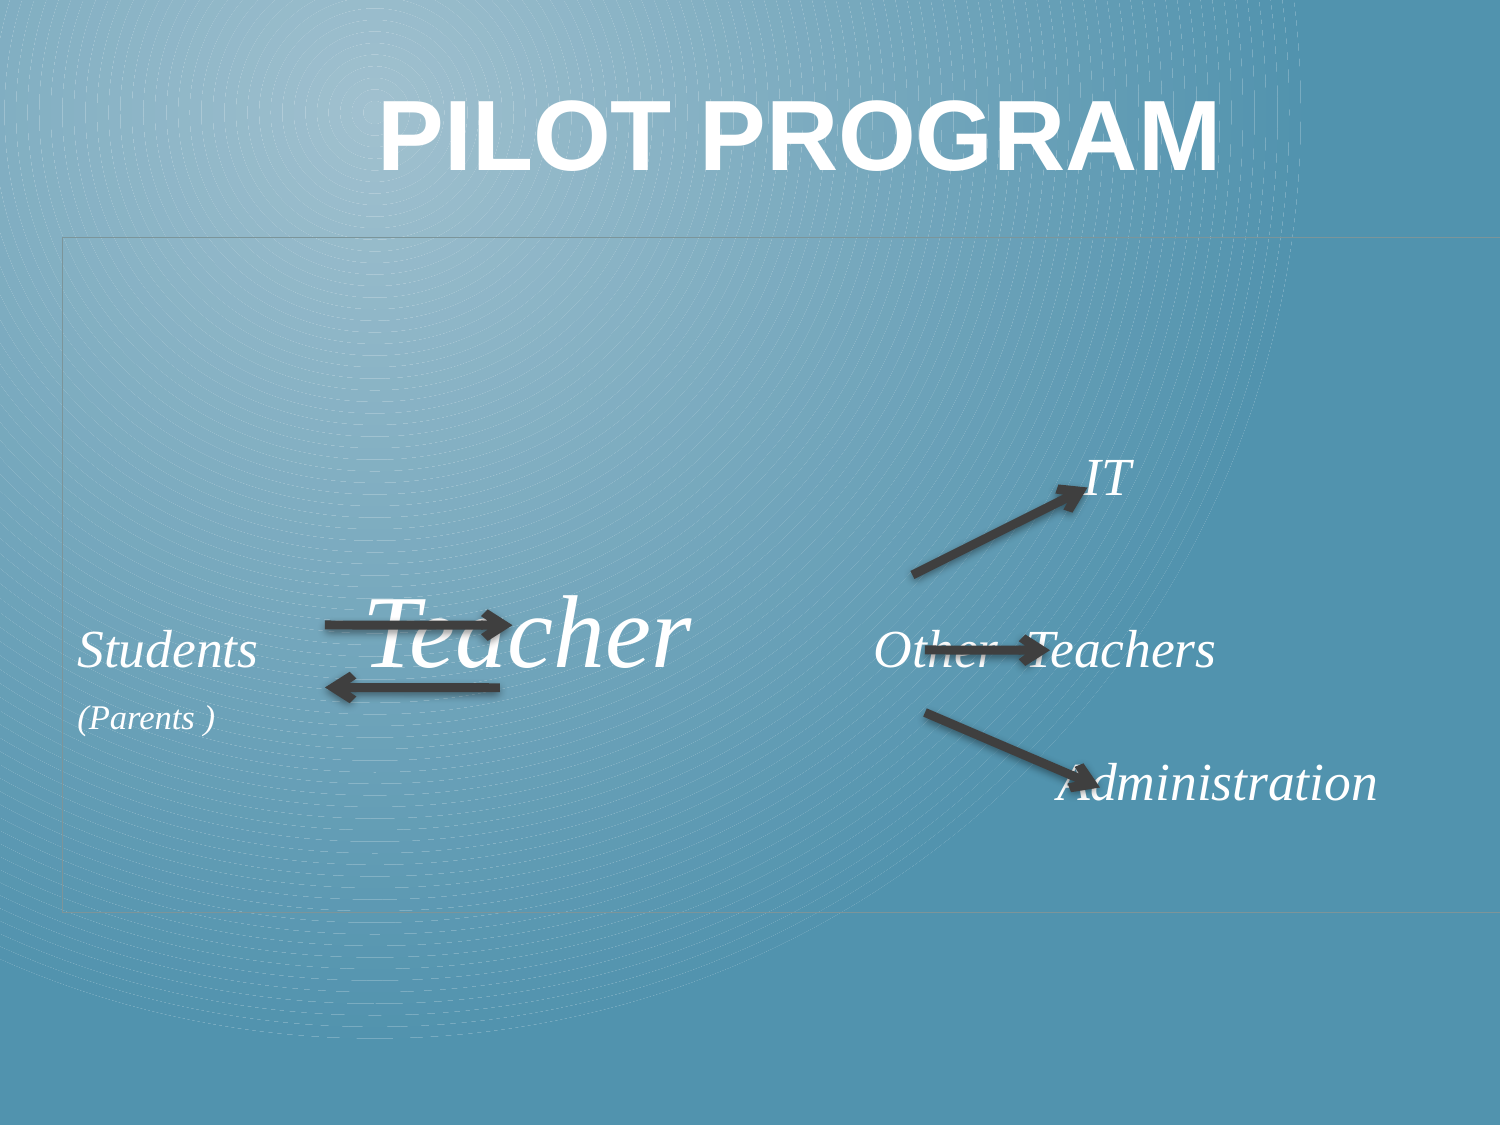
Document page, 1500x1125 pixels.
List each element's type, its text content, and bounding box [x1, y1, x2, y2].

title Pilot Program [99, 62, 1500, 209]
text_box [924, 712, 1101, 788]
list IT Students Teacher Other Teachers (Parents ) Administration [62, 237, 1500, 913]
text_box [912, 487, 1088, 576]
